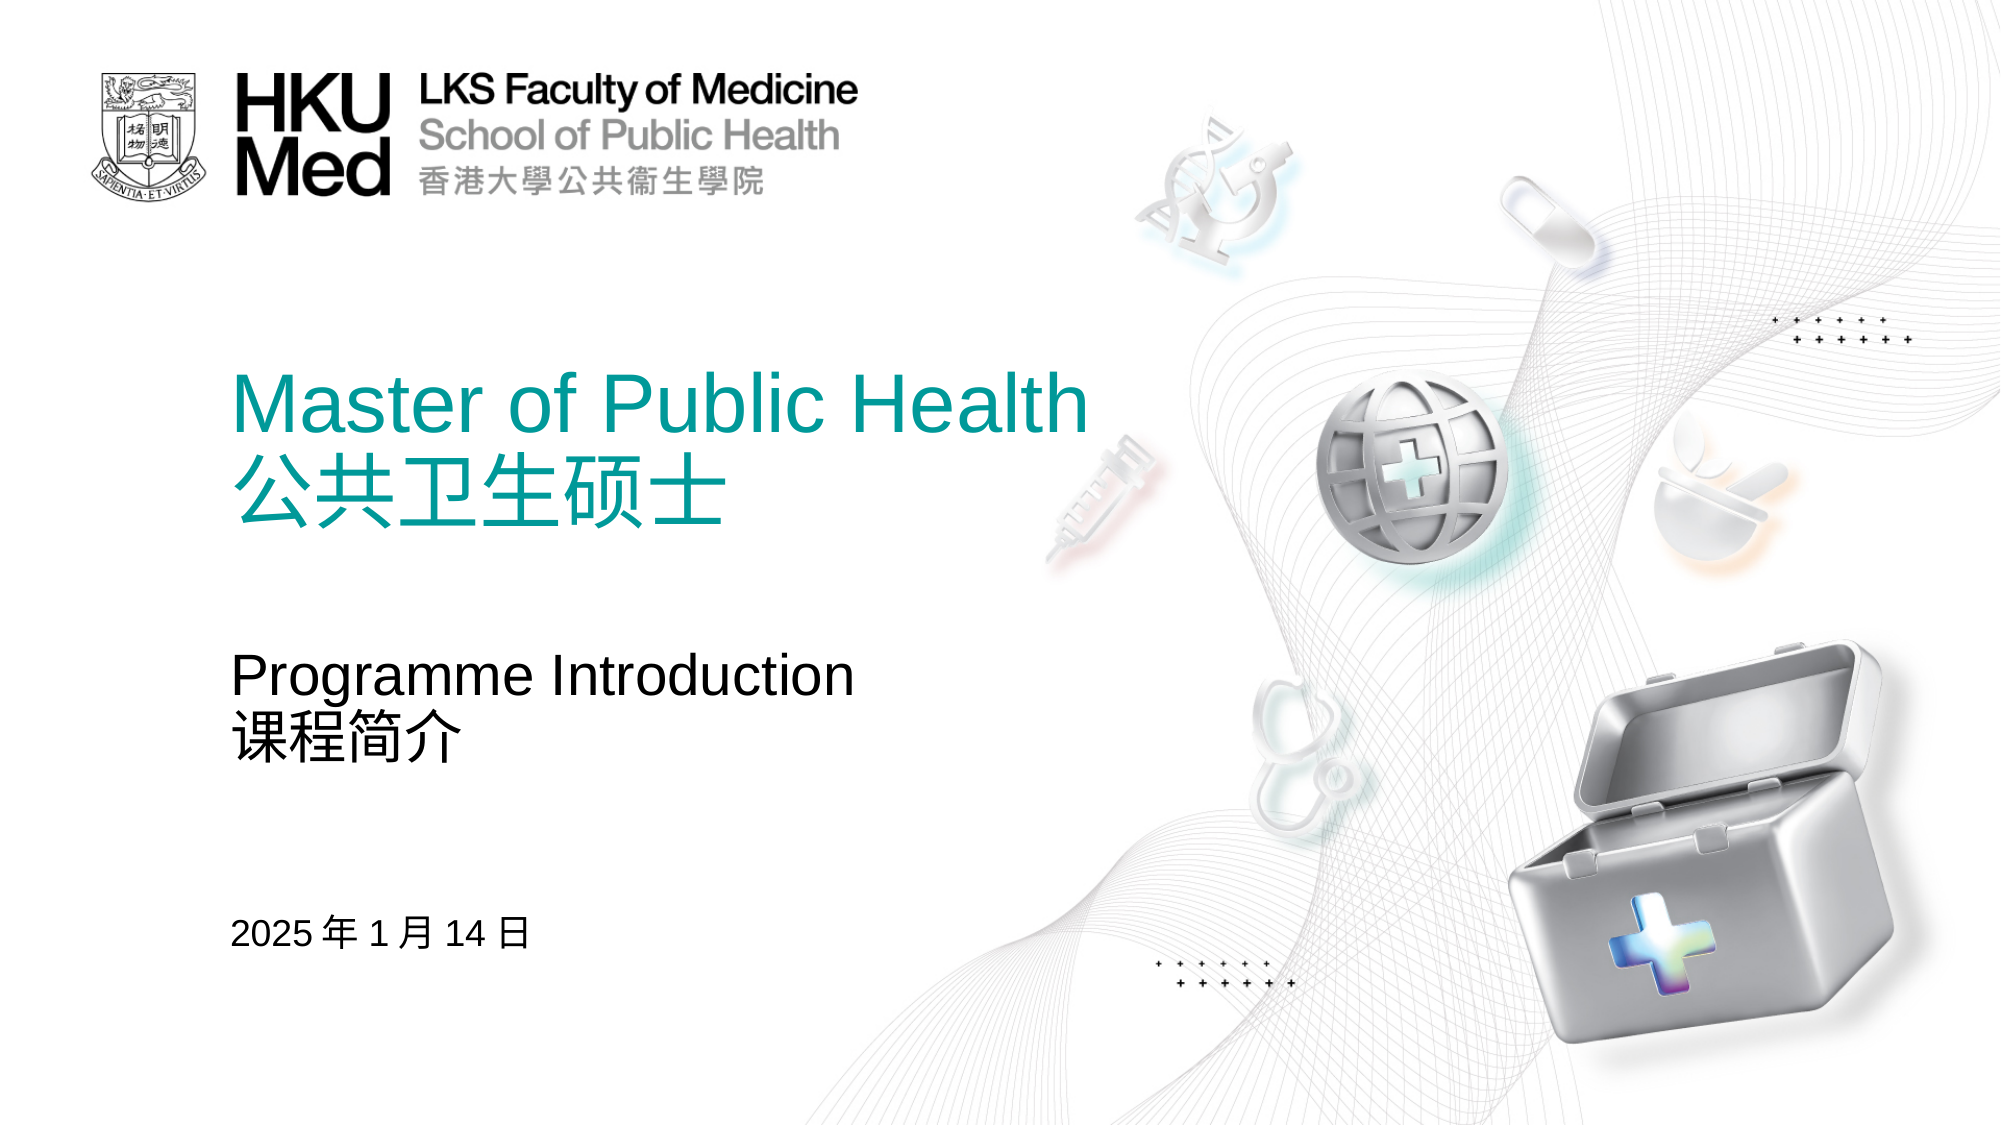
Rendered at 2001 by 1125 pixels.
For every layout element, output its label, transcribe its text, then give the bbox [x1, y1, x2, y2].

picture [0, 0, 2001, 1125]
list Master of Public Health 公共卫生硕士 Programme Introduction 课程简介 2025年1月14日 [215, 353, 1269, 958]
